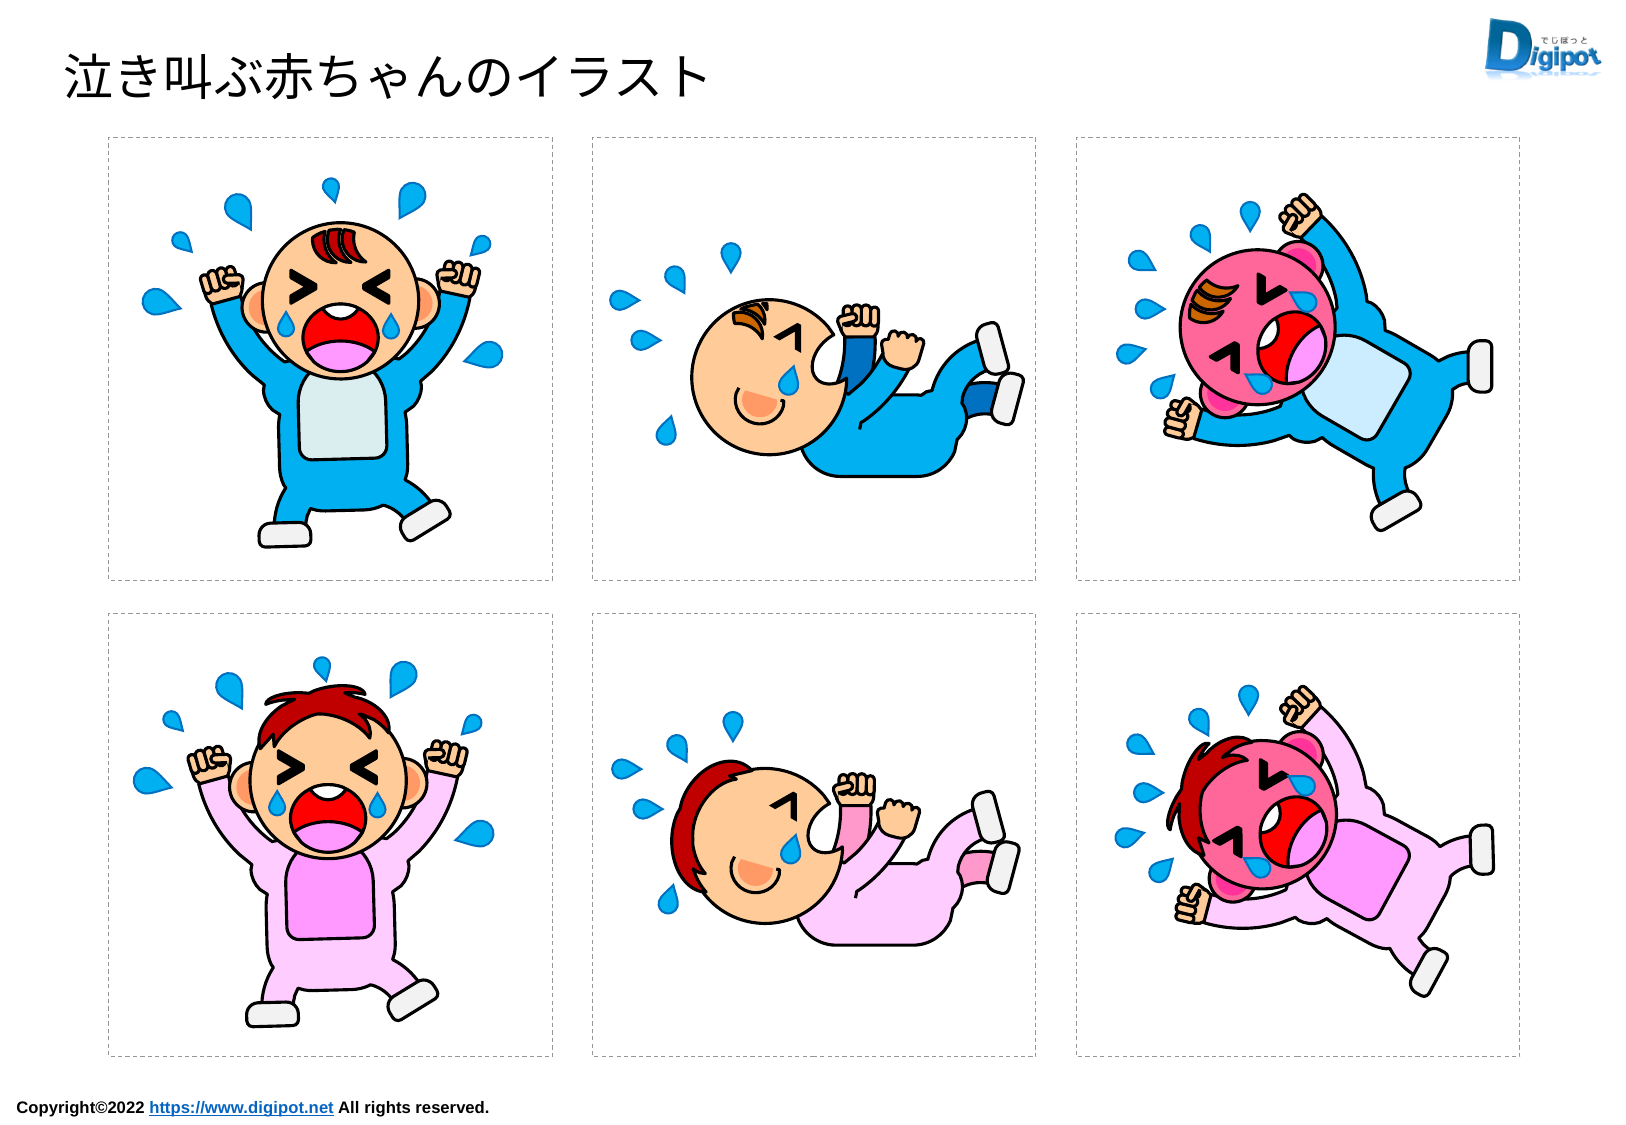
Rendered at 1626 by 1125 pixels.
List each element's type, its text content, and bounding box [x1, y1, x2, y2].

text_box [612, 711, 1012, 946]
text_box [610, 243, 1016, 477]
text_box 泣き叫ぶ赤ちゃんのイラスト [49, 38, 728, 113]
picture [1485, 18, 1602, 82]
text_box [1116, 201, 1472, 500]
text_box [142, 178, 503, 547]
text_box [1115, 685, 1493, 996]
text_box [133, 657, 494, 1027]
